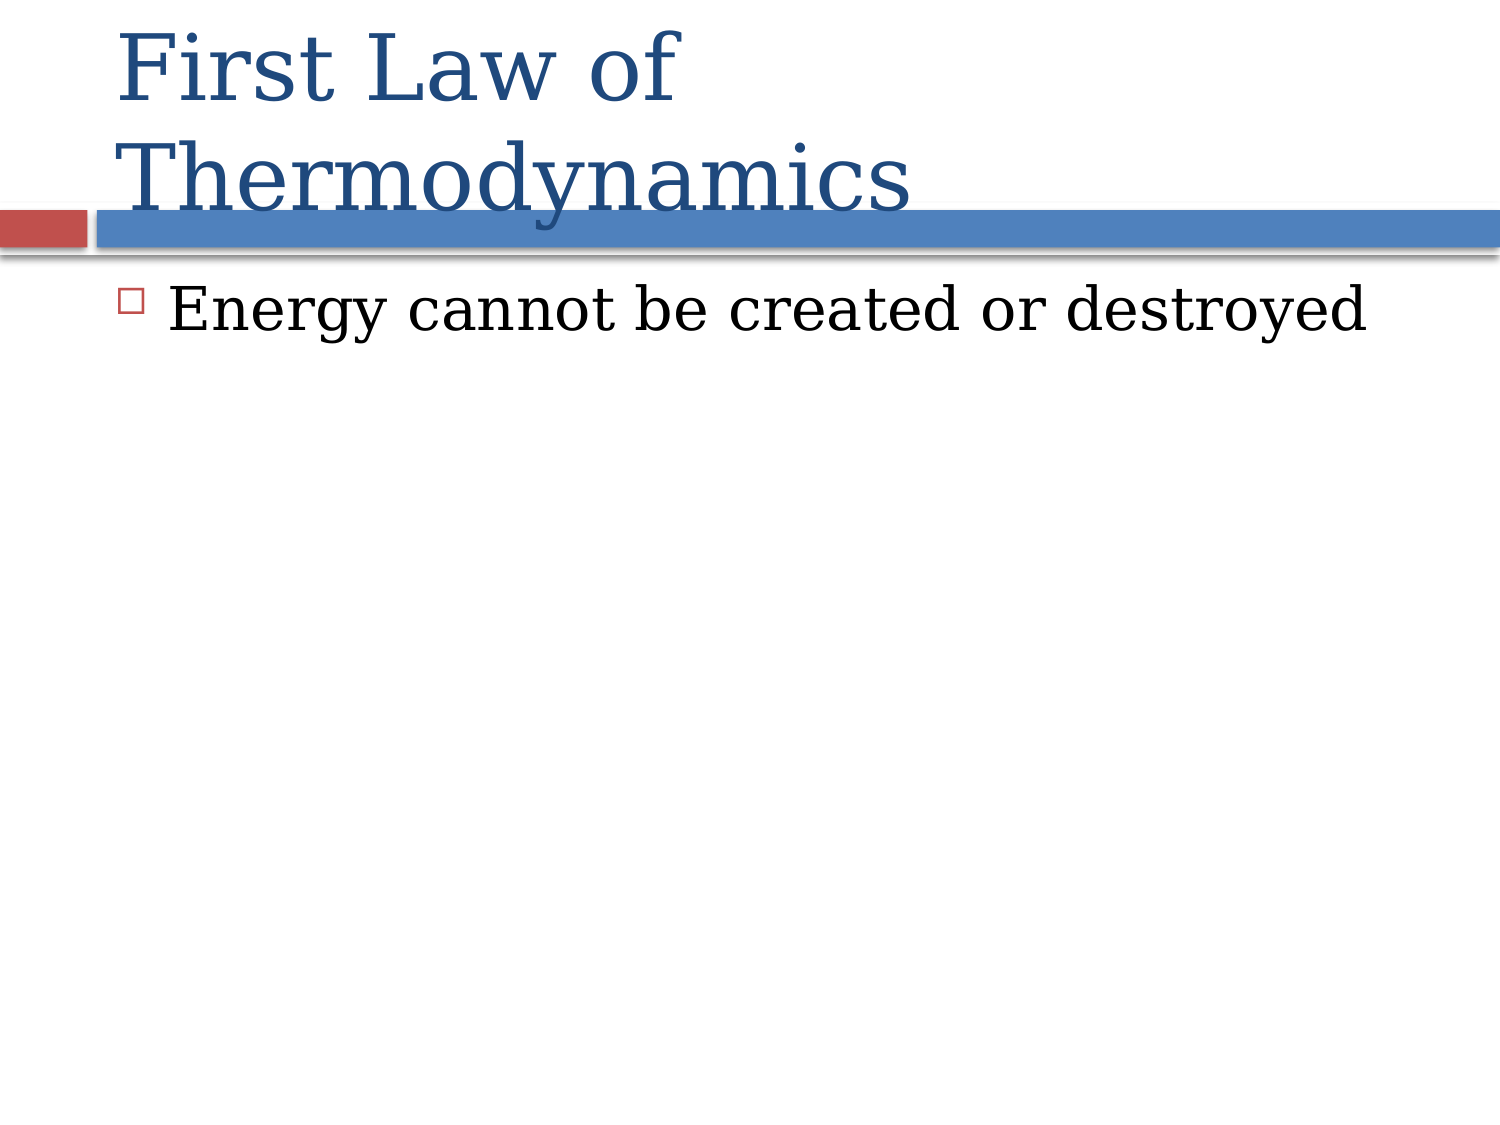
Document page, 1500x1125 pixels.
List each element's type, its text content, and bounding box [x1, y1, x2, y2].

list Energy cannot be created or destroyed [100, 262, 1438, 1000]
title First Law of Thermodynamics [100, 37, 1438, 200]
